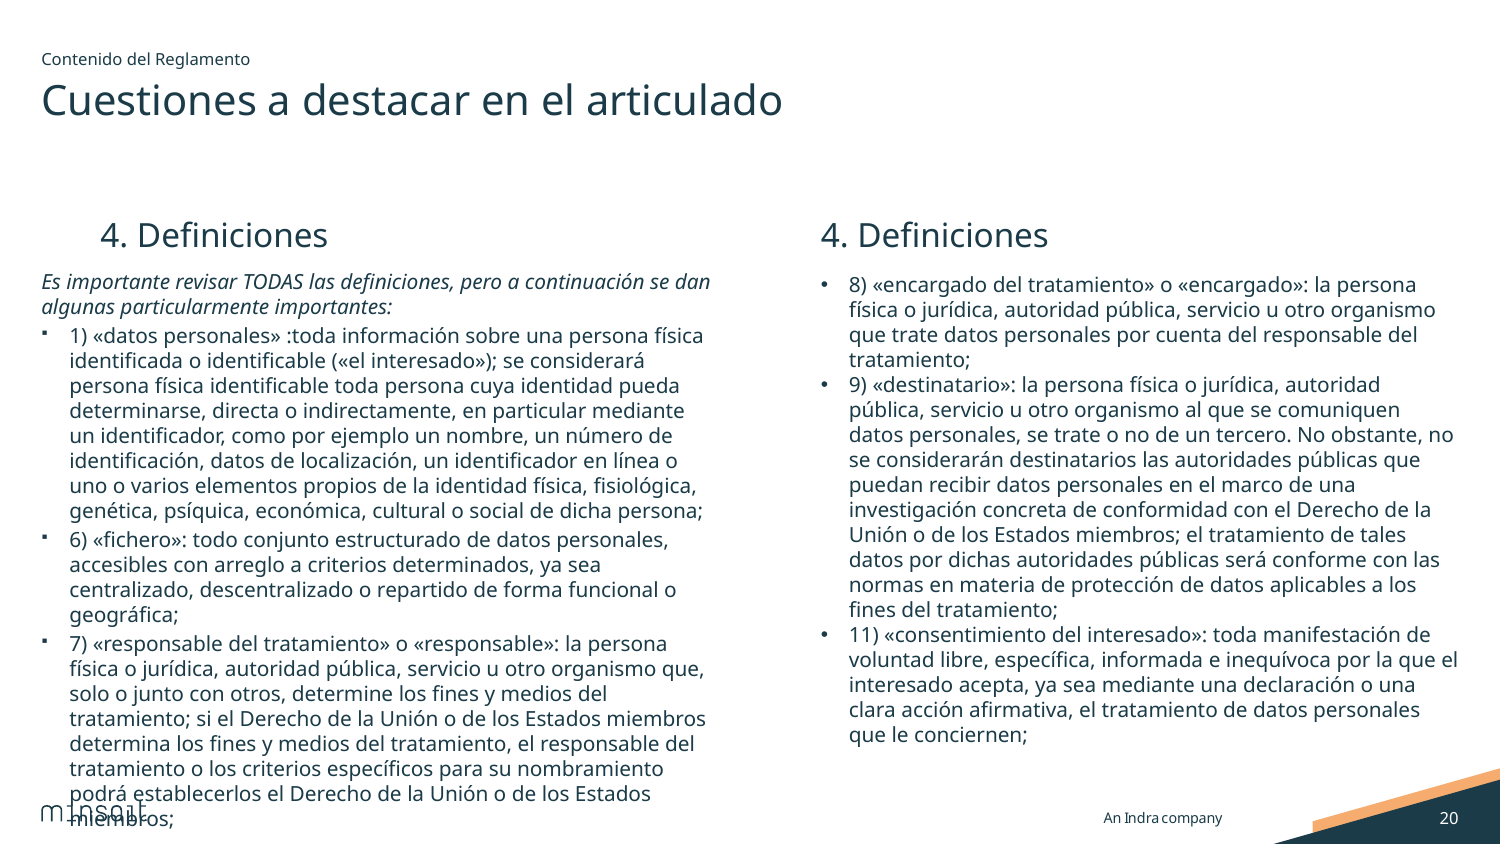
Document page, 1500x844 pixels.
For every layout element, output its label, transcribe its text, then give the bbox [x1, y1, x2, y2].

text_box 8) «encargado del tratamiento» o «encargado»: la persona física o jurídica, autoridad pública, servicio u otro organismo que trate datos personales por cuenta del responsable del tratamiento; 9) «destinatario»: la persona física o jurídica, autoridad pública, servicio u otro organismo al que se comuniquen datos personales, se trate o no de un tercero. No obstante, no se considerarán destinatarios las autoridades públicas que puedan recibir datos personales en el marco de una investigación concreta de conformidad con el Derecho de la Unión o de los Estados miembros; el tratamiento de tales datos por dichas autoridades públicas será conforme con las normas en materia de protección de datos aplicables a los fines del tratamiento; 11) «consentimiento del interesado»: toda manifestación de voluntad libre, específica, informada e inequívoca por la que el interesado acepta, ya sea mediante una declaración o una clara acción afirmativa, el tratamiento de datos personales que le conciernen; [820, 271, 1459, 745]
list Contenido del Reglamento [41, 43, 1459, 75]
text_box 4. Definiciones [100, 214, 644, 328]
text_box Es importante revisar TODAS las definiciones, pero a continuación se dan algunas particularmente importantes: 1) «datos personales» :toda información sobre una persona física identificada o identificable («el interesado»); se considerará persona física identificable toda persona cuya identidad pueda determinarse, directa o indirectamente, en particular mediante un identificador, como por ejemplo un nombre, un número de identificación, datos de localización, un identificador en línea o uno o varios elementos propios de la identidad física, fisiológica, genética, psíquica, económica, cultural o social de dicha persona; 6) «fichero»: todo conjunto estructurado de datos personales, accesibles con arreglo a criterios determinados, ya sea centralizado, descentralizado o repartido de forma funcional o geográfica; 7) «responsable del tratamiento» o «responsable»: la persona física o jurídica, autoridad pública, servicio u otro organismo que, solo o junto con otros, determine los fines y medios del tratamiento; si el Derecho de la Unión o de los Estados miembros determina los fines y medios del tratamiento, el responsable del tratamiento o los criterios específicos para su nombramiento podrá establecerlos el Derecho de la Unión o de los Estados miembros; [41, 268, 715, 741]
text_box 4. Definiciones [820, 214, 1280, 328]
title Cuestiones a destacar en el articulado [41, 79, 1459, 193]
